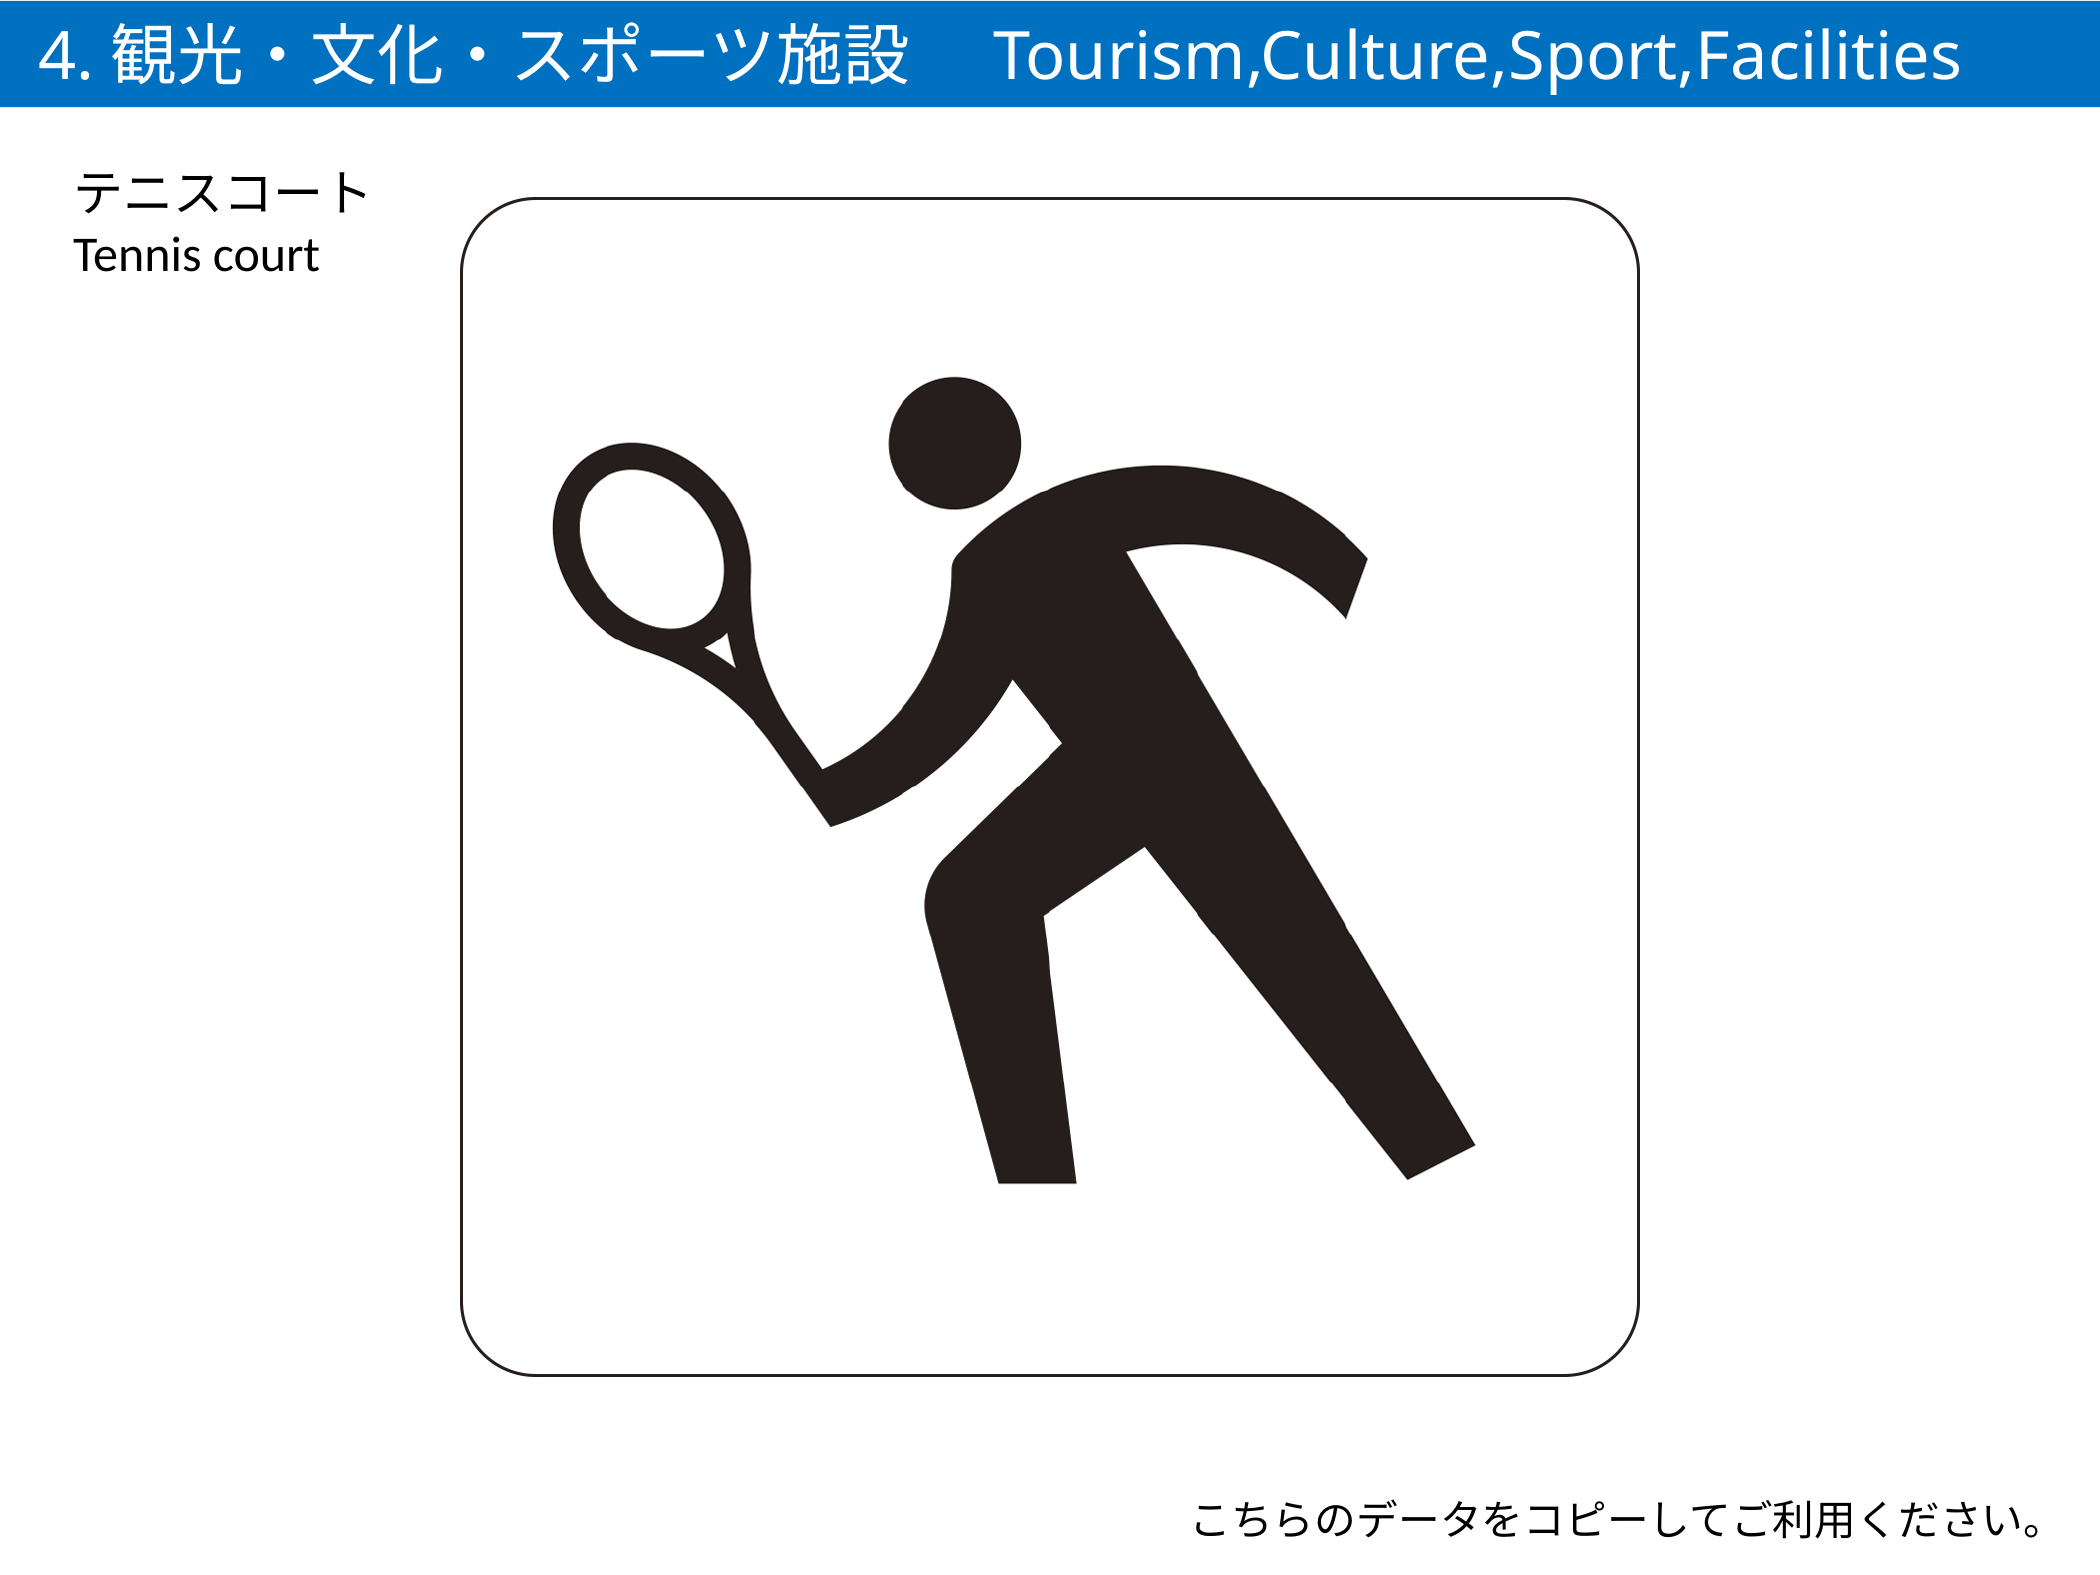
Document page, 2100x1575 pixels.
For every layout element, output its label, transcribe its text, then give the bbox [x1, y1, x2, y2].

picture [459, 196, 1641, 1378]
text_box テニスコート Tennis court [58, 153, 389, 289]
text_box 4.観光・文化・スポーツ施設 Tourism,Culture,Sport,Facilities [23, 5, 1979, 101]
text_box こちらのデータをコピーしてご利用ください。 [1174, 1486, 2081, 1552]
text_box [0, 0, 2100, 108]
